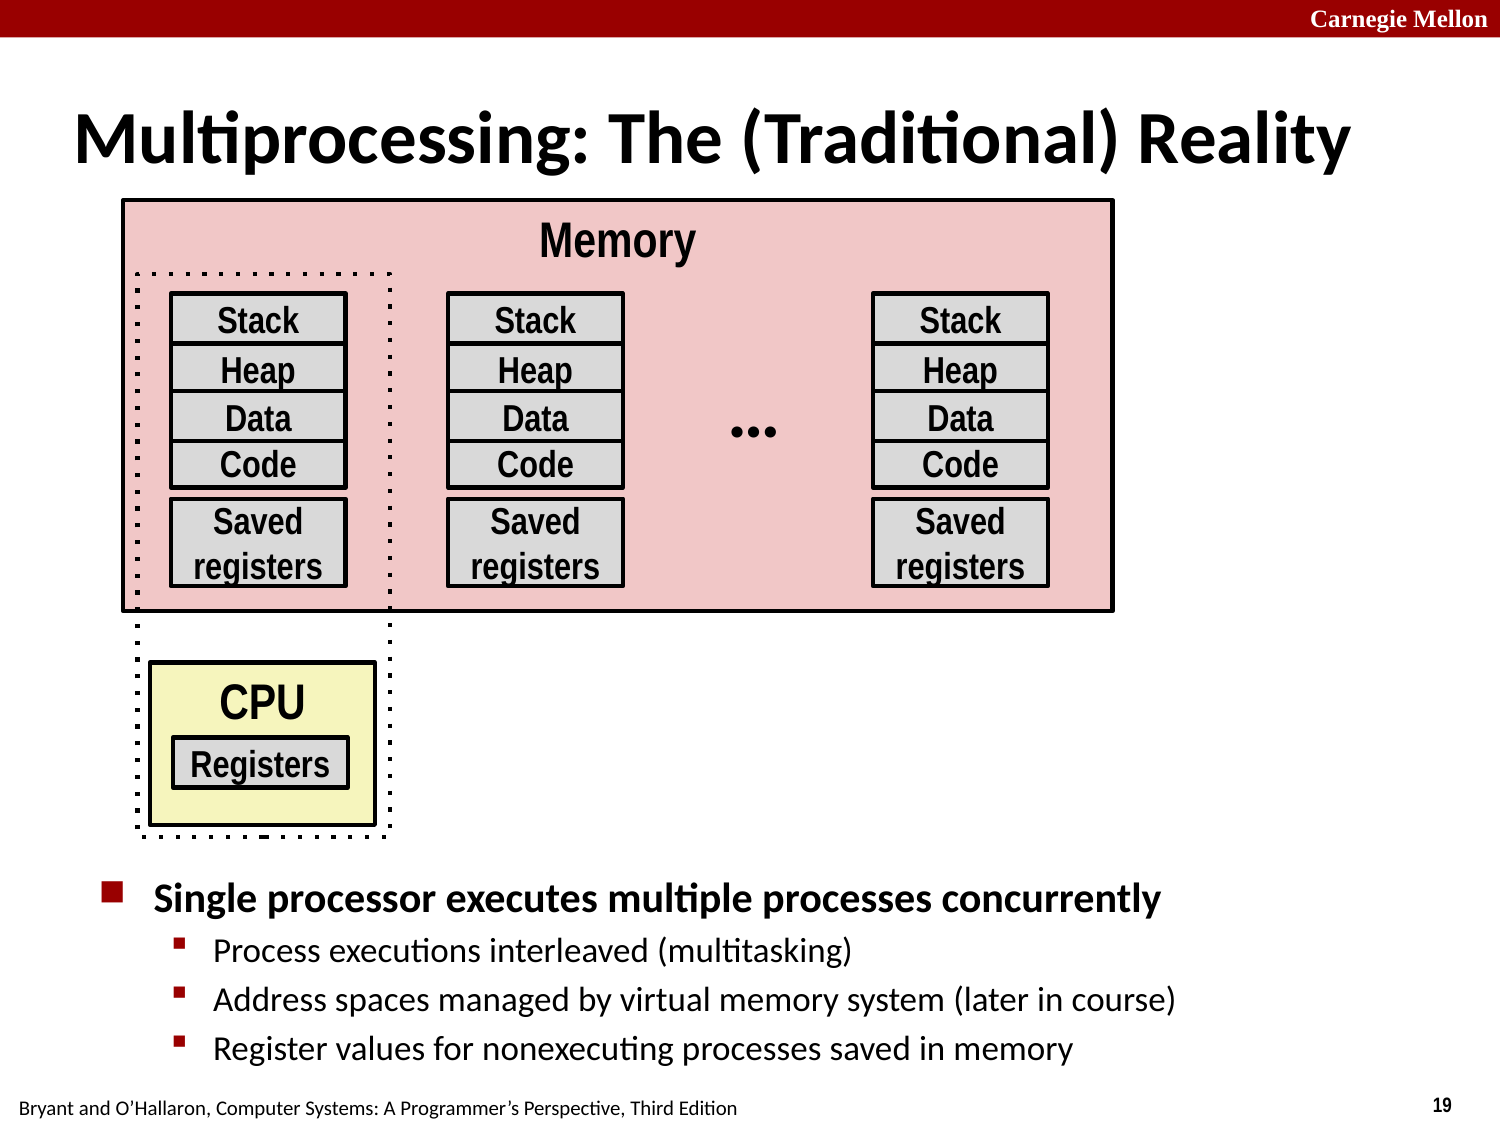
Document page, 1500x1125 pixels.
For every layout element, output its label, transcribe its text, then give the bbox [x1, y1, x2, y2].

text_box Code [872, 441, 1048, 488]
text_box Saved registers [447, 498, 623, 587]
text_box Heap [872, 343, 1048, 390]
text_box [137, 273, 390, 838]
text_box Memory [123, 199, 1113, 612]
text_box Heap [447, 343, 623, 390]
text_box Stack [447, 293, 623, 343]
text_box Code [447, 441, 623, 488]
text_box … [712, 355, 796, 460]
title Multiprocessing: The (Traditional) Reality [58, 71, 1451, 197]
text_box Saved registers [170, 498, 346, 587]
text_box Data [872, 390, 1048, 441]
list Single processor executes multiple processes concurrently Process executions interleaved (multitasking) Address spaces managed by virtual memory system (later in course) Register values for nonexecuting processes saved in memory [87, 862, 1488, 1076]
text_box Saved registers [872, 498, 1048, 587]
text_box Stack [872, 293, 1048, 343]
text_box Data [447, 390, 623, 441]
